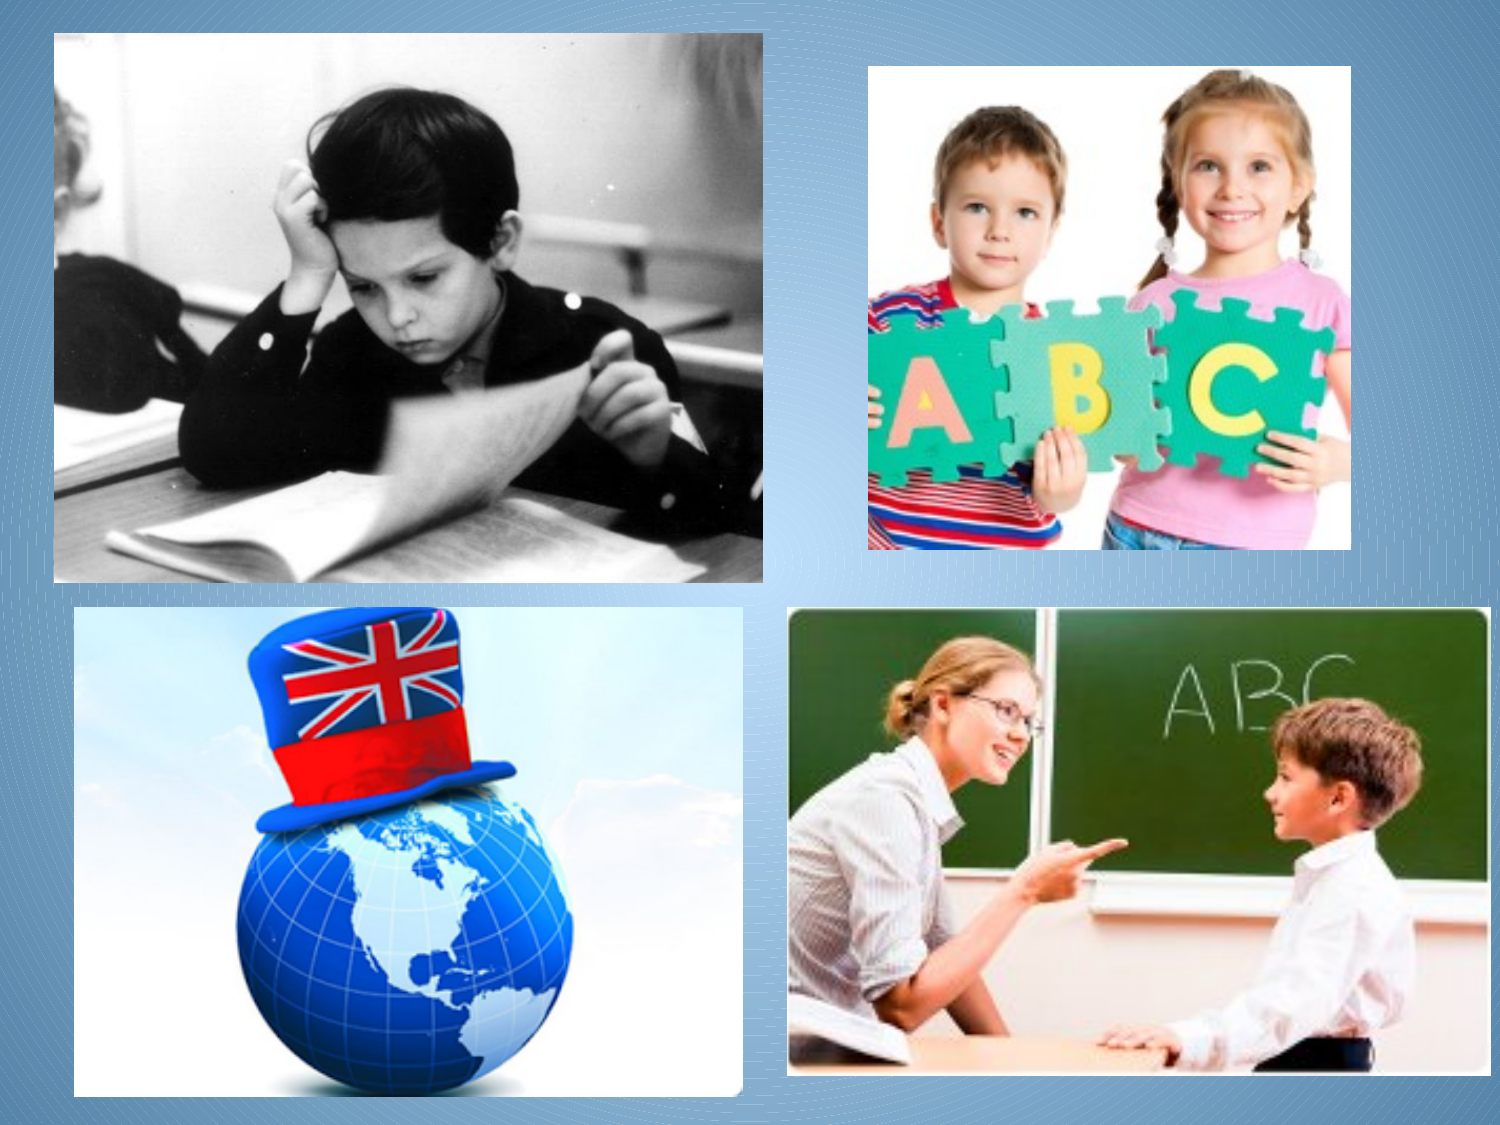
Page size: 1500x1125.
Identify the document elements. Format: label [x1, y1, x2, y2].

picture [867, 66, 1352, 550]
picture [786, 606, 1491, 1076]
picture [53, 32, 764, 583]
picture [74, 606, 744, 1098]
